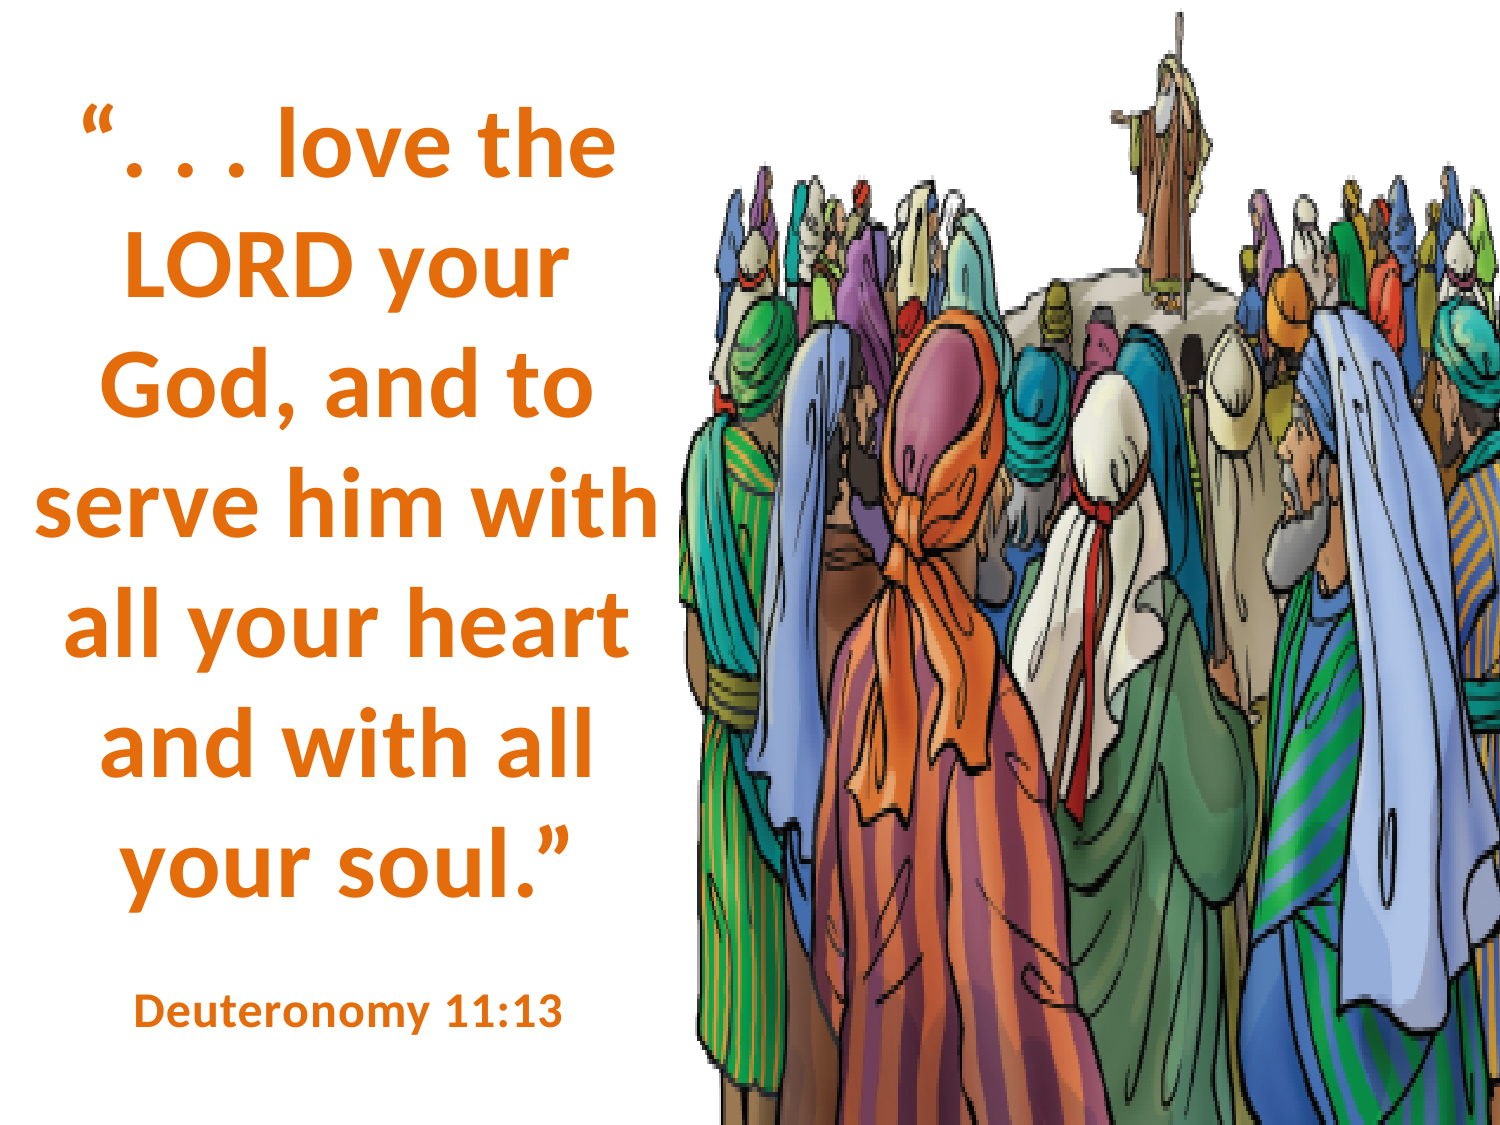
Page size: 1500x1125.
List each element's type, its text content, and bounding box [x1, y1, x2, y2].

text_box “. . . love the LORD your God, and to serve him with all your heart and with all your soul.” Deuteronomy 11:13 [17, 70, 673, 1045]
picture [678, 0, 1500, 1125]
